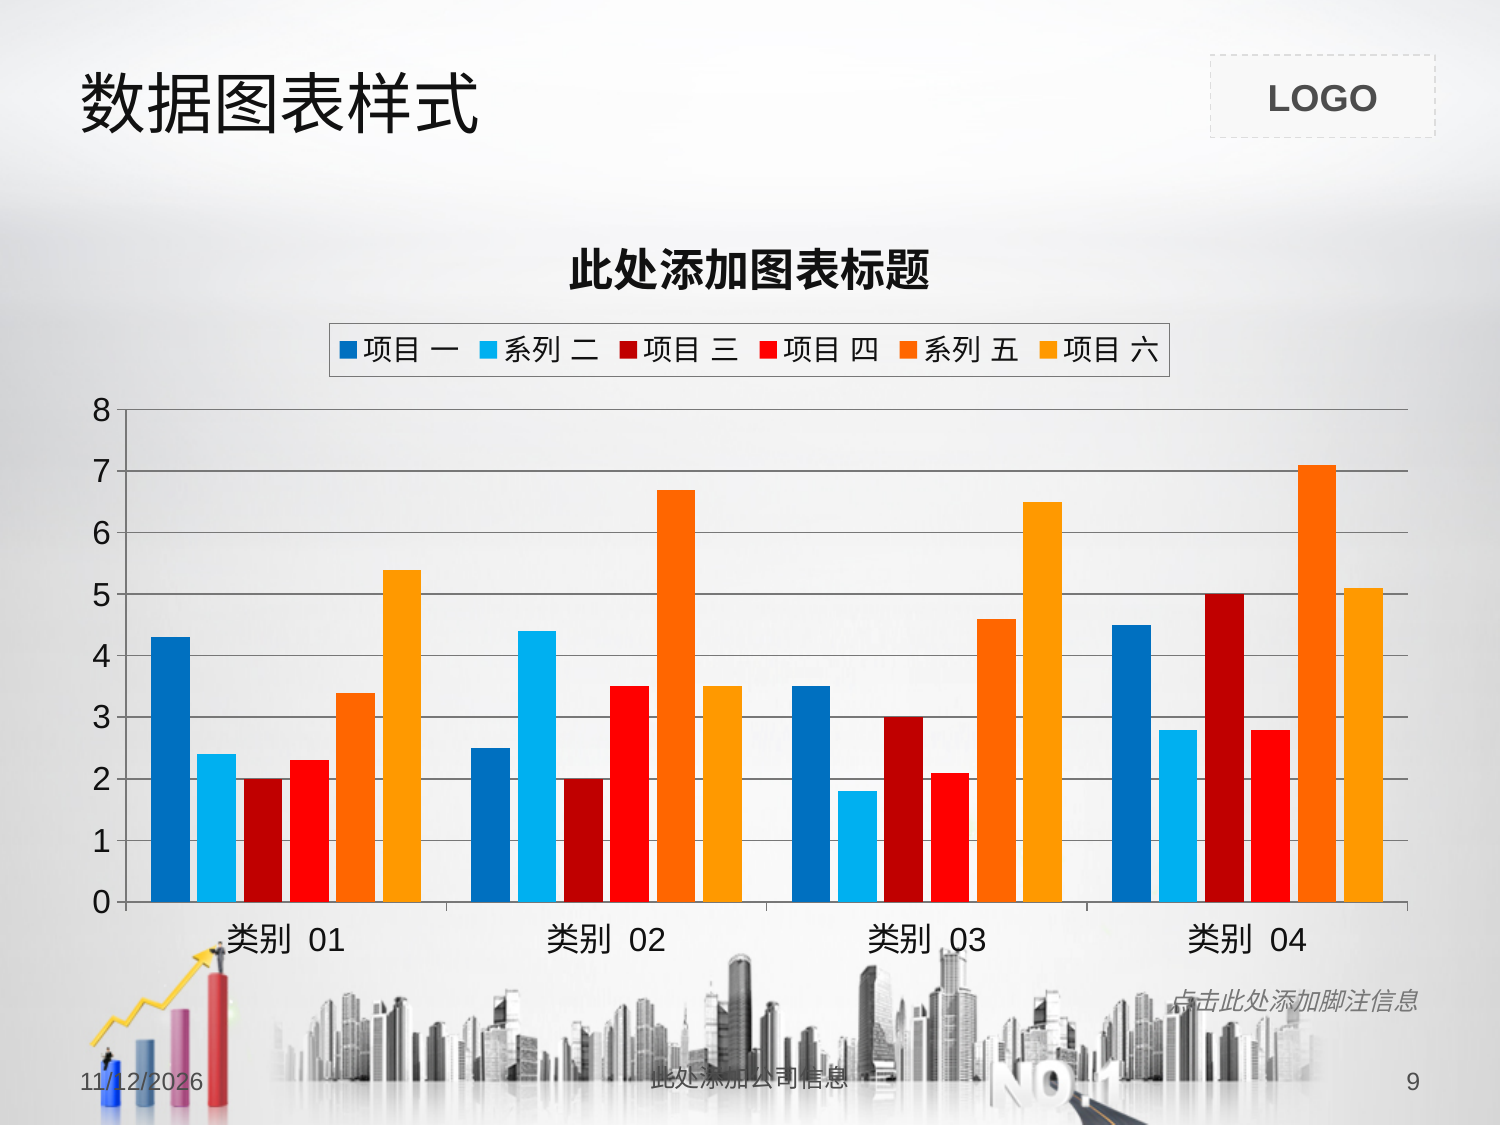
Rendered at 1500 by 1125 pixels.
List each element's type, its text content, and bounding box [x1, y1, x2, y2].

picture [0, 0, 1500, 1125]
title 数据图表样式 [64, 42, 1436, 161]
slide_number 9 [1085, 1058, 1436, 1103]
text_box 点击此处添加脚注信息 [1153, 984, 1434, 1023]
footer 此处添加公司信息 [512, 1058, 988, 1103]
chart [64, 196, 1436, 977]
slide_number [64, 1058, 415, 1103]
